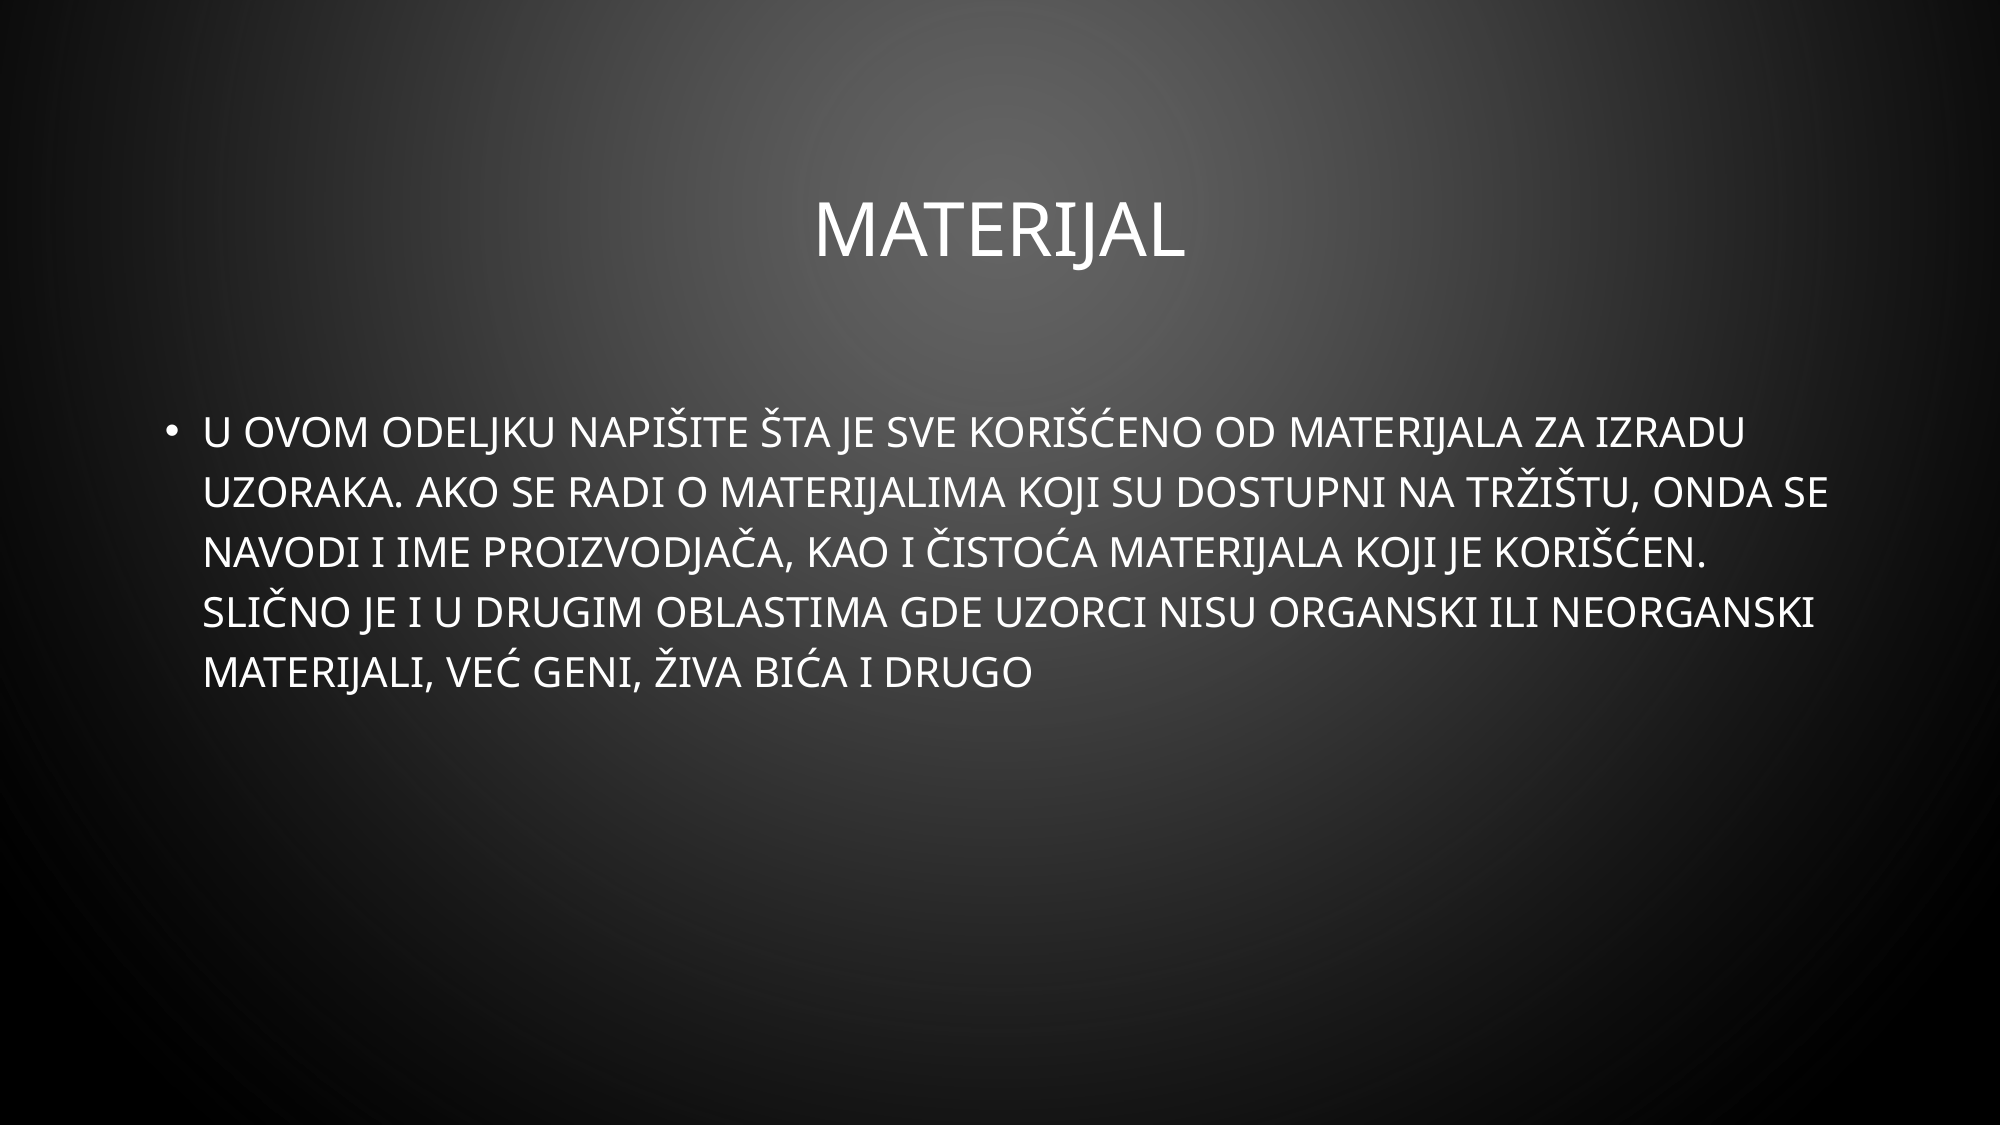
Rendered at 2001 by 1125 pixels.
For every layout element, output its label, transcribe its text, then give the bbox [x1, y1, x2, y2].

picture [0, 0, 2000, 1125]
title Materijal [149, 101, 1851, 364]
list U ovom odeljku napišite šta je sve korišćeno od materijala za izradu uzoraka. Ako se radi o materijalima koji su dostupni na tržištu, onda se navodi i ime proizvodjača, kao i čistoća materijala koji je korišćen. Slično je i u drugim oblastima gde uzorci nisu organski ili neorganski materijali, već geni, živa bića i drugo [149, 388, 1851, 950]
